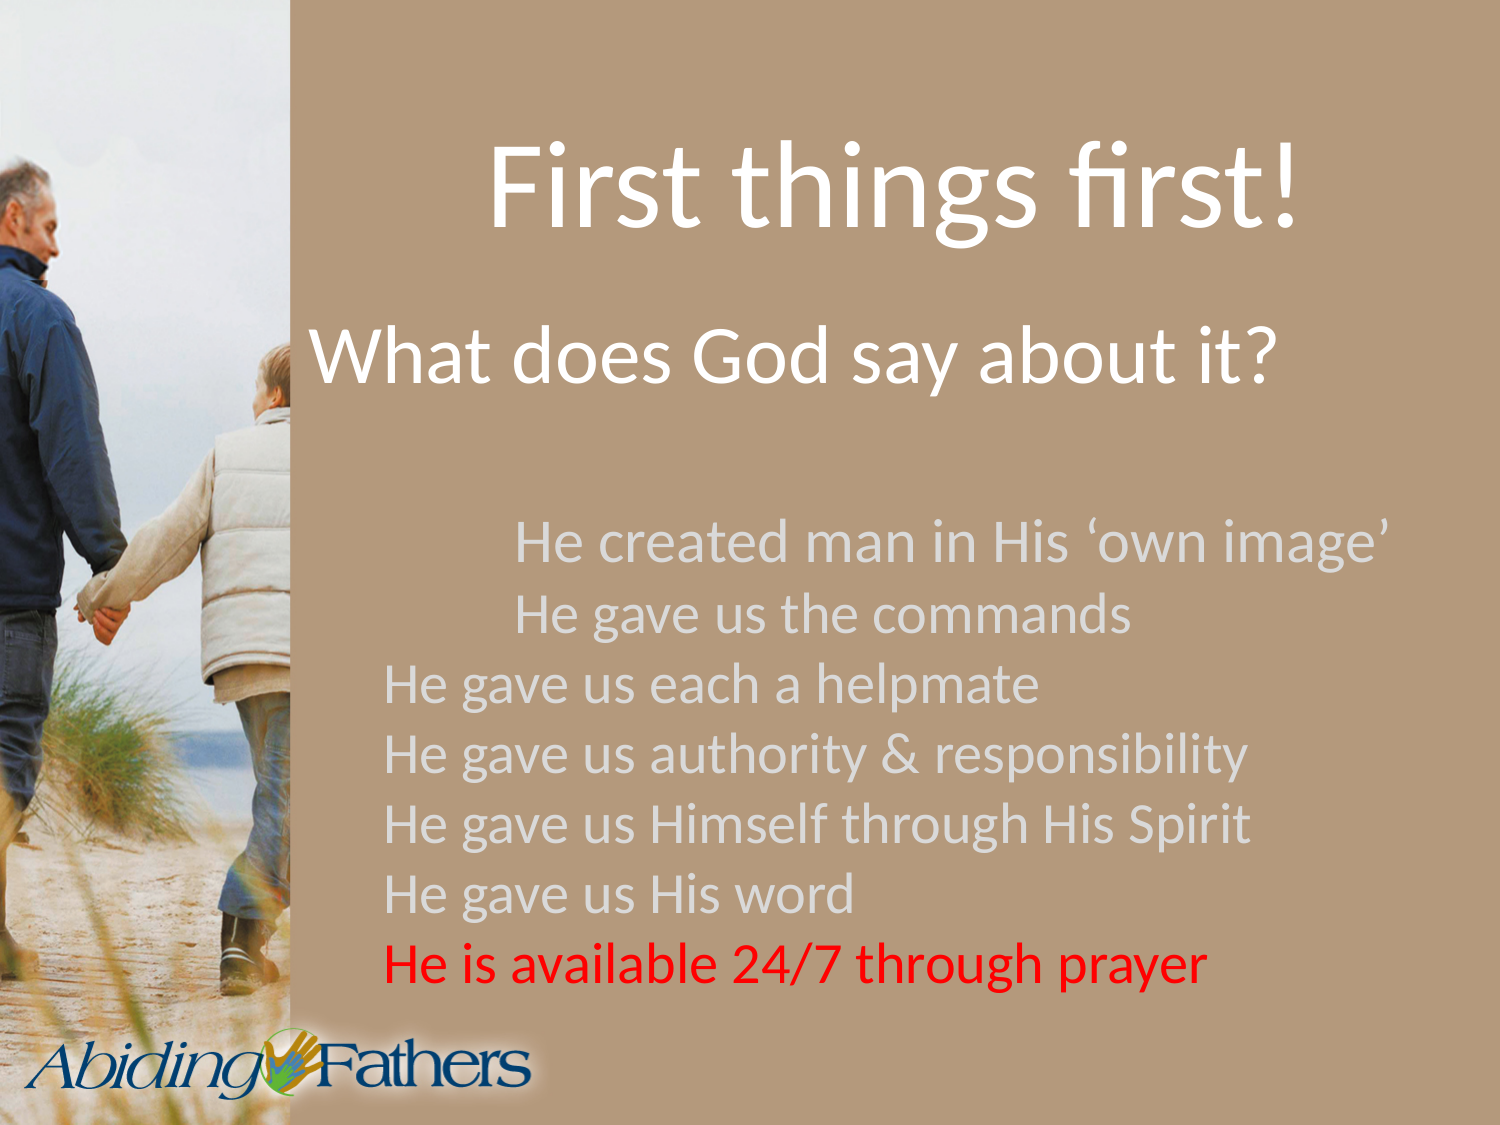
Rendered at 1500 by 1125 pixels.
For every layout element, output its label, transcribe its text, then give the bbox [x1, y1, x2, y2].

title First things first! [292, 73, 1500, 282]
picture [0, 0, 1500, 1125]
list What does God say about it? He created man in His ‘own image’ He gave us the commands He gave us each a helpmate He gave us authority & responsibility He gave us Himself through His Spirit He gave us His word He is available 24/7 through prayer [292, 292, 1500, 1020]
